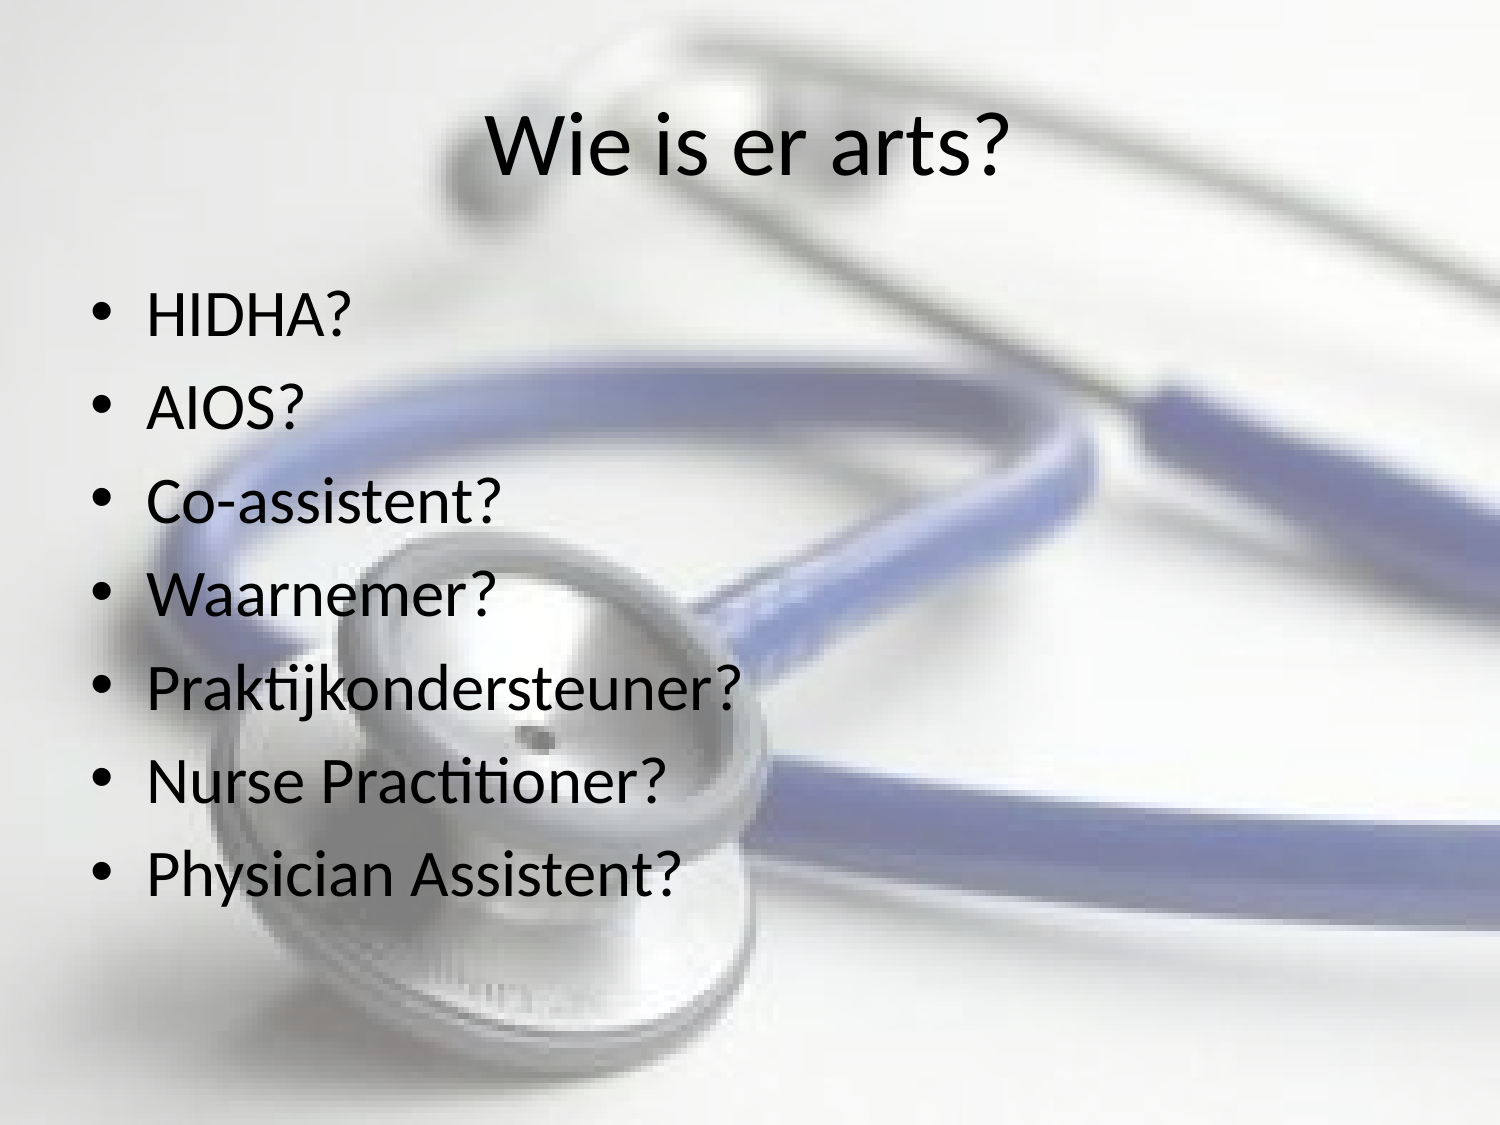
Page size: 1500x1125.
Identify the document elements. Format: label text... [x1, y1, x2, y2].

title Wie is er arts? [75, 45, 1425, 233]
list HIDHA? AIOS? Co-assistent? Waarnemer? Praktijkondersteuner? Nurse Practitioner? Physician Assistent? [75, 262, 1425, 1005]
